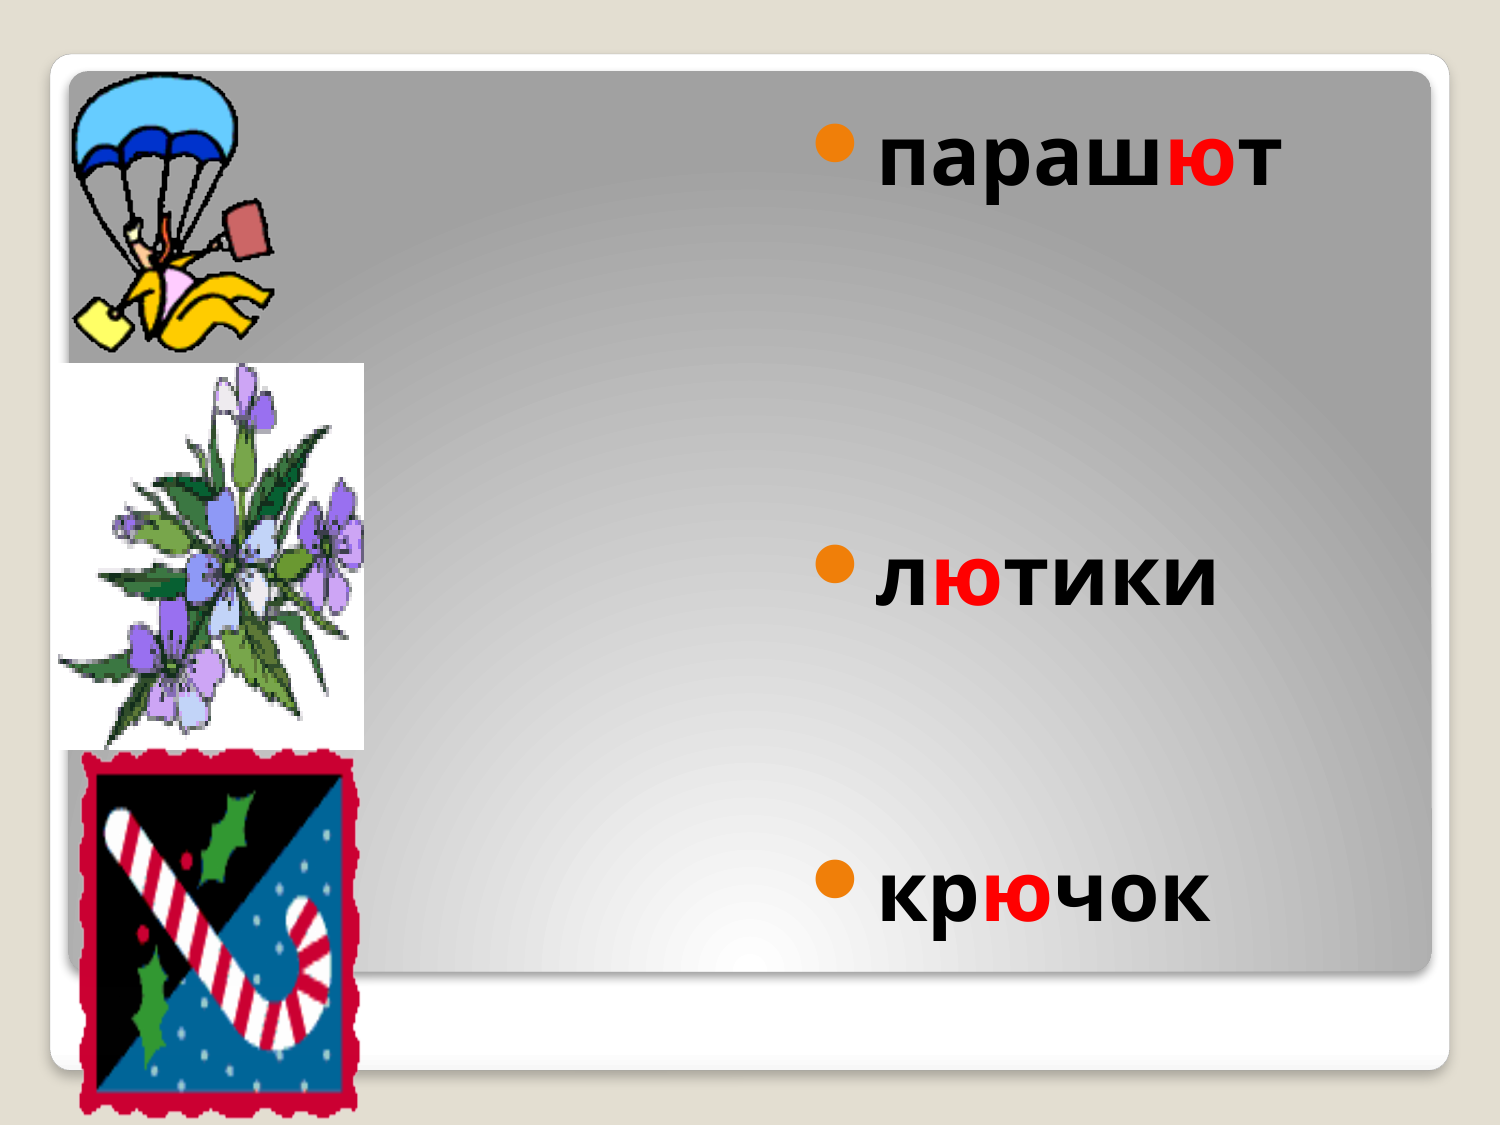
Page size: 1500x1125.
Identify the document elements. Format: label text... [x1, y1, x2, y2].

picture [23, 362, 411, 1124]
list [46, 70, 282, 364]
list парашют лютики крючок [780, 86, 1426, 1032]
